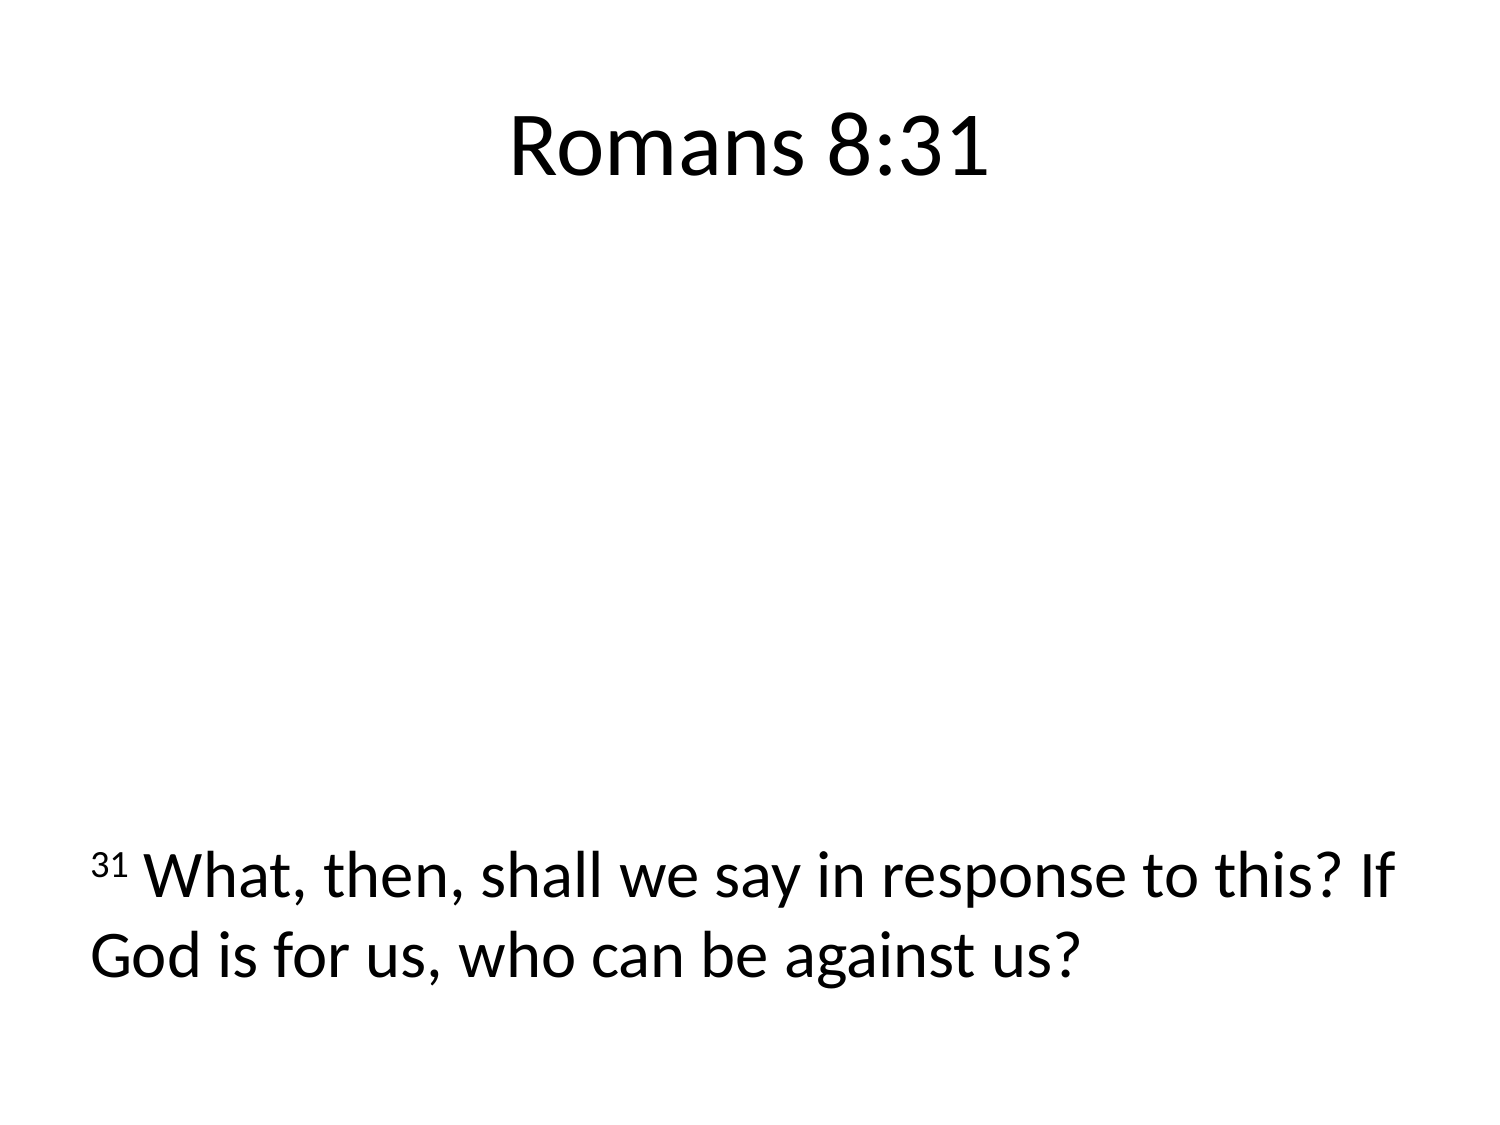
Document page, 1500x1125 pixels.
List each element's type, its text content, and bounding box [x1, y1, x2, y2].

title Romans 8:31 [75, 45, 1425, 233]
list 31 What, then, shall we say in response to this? If God is for us, who can be against us? [75, 262, 1425, 1005]
